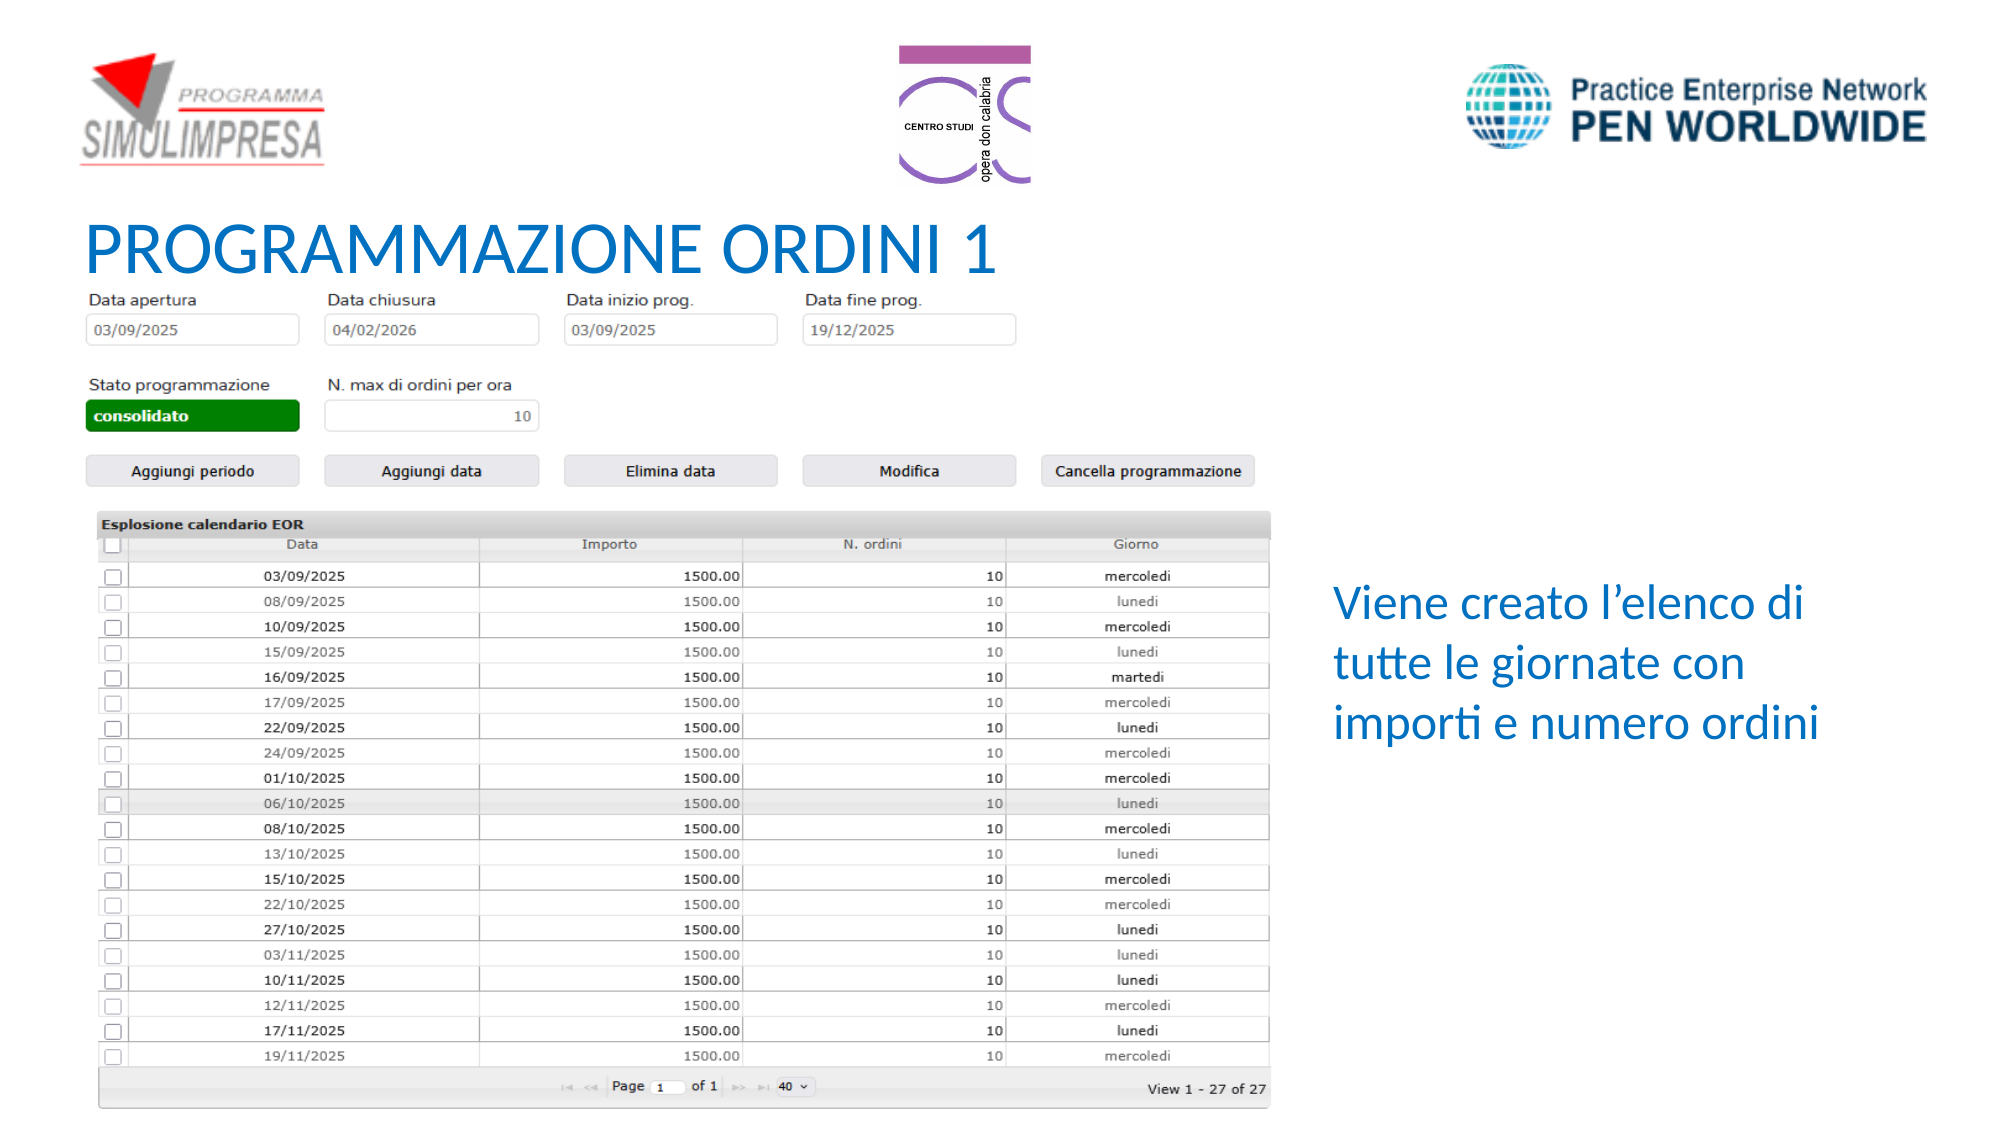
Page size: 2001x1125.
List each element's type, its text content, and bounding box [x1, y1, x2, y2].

subtitle PROGRAMMAZIONE ORDINI 1 [69, 201, 1965, 319]
picture [1466, 64, 1927, 149]
text_box Viene creato l’elenco di tutte le giornate con importi e numero ordini [1318, 562, 1862, 758]
picture [81, 286, 1281, 1111]
picture [76, 50, 336, 168]
picture [896, 42, 1034, 188]
